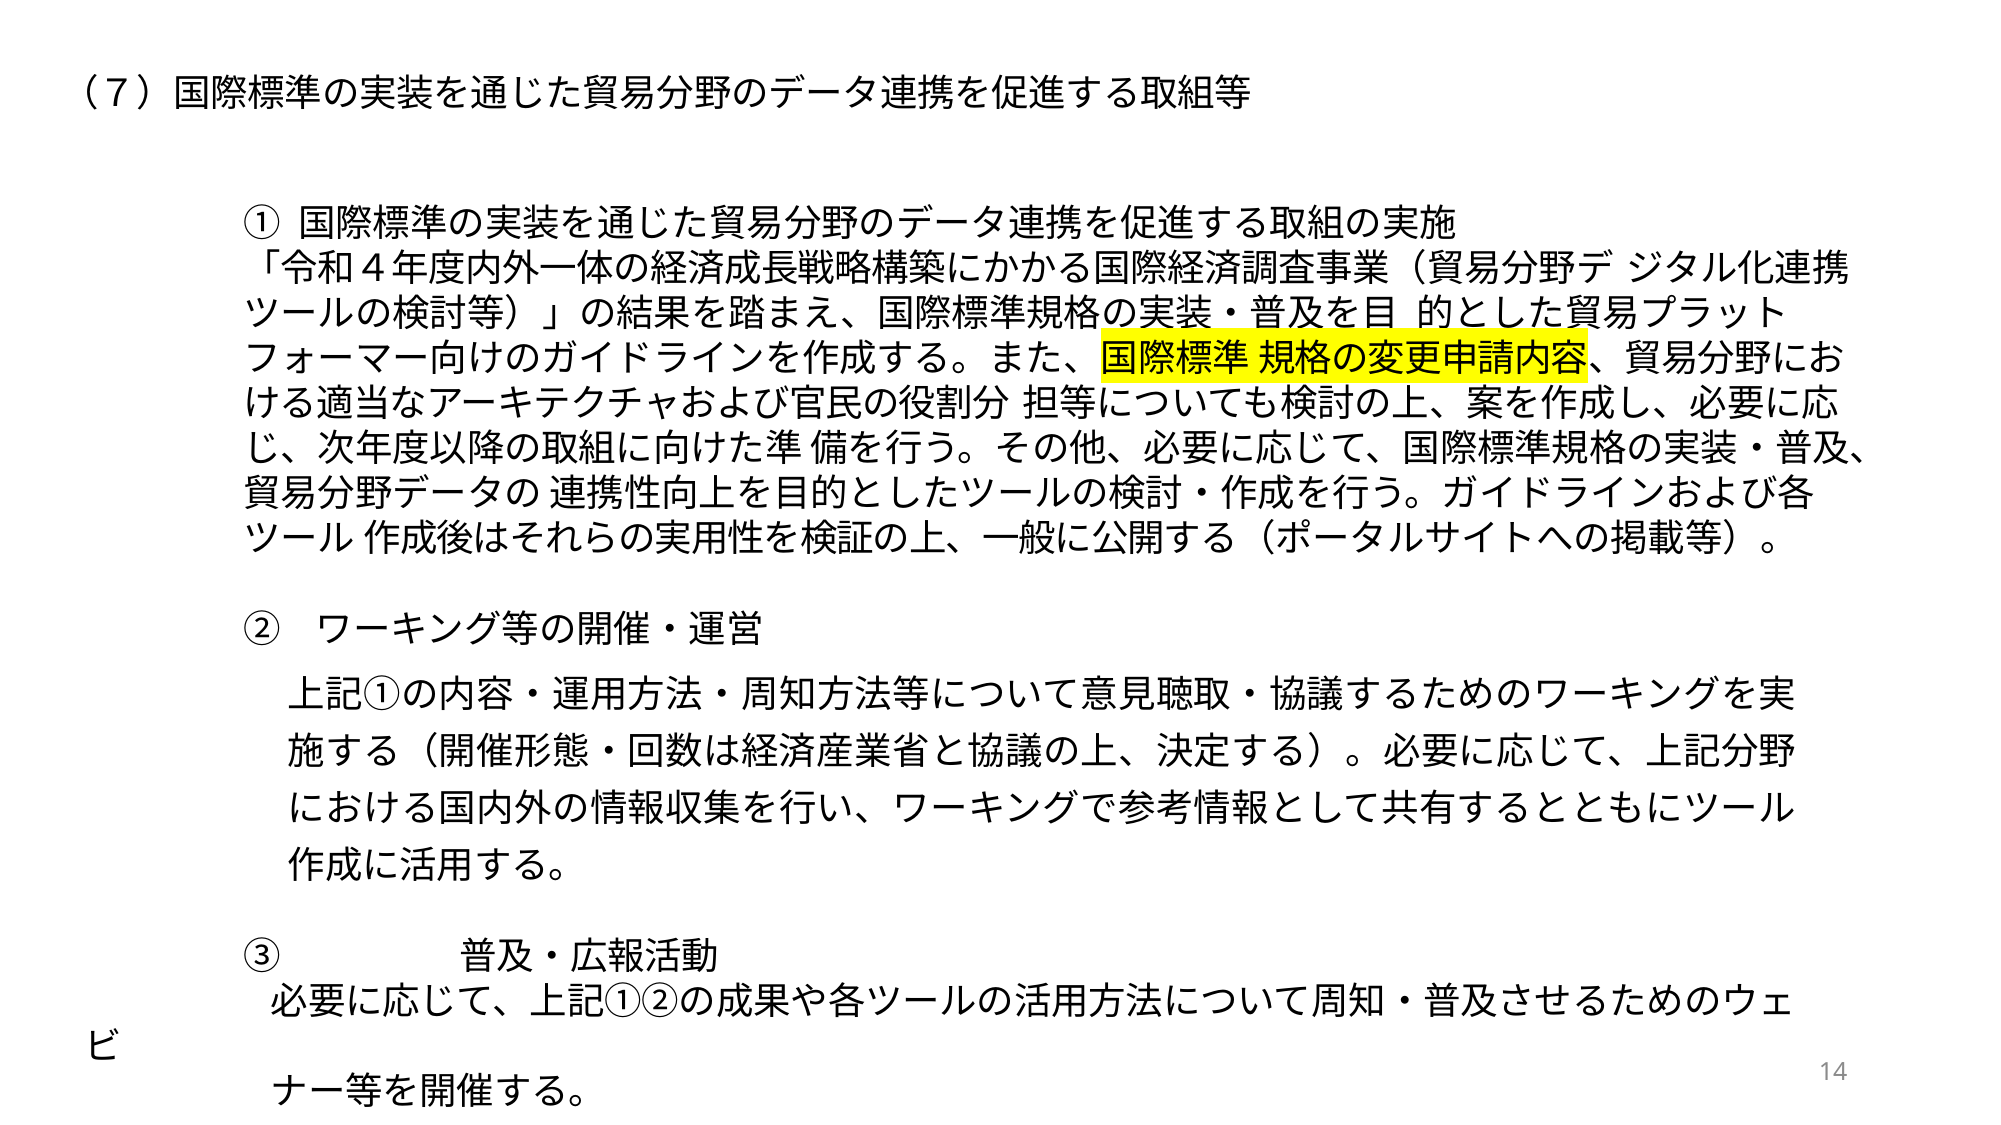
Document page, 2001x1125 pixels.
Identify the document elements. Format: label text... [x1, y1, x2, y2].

text_box ① 国際標準の実装を通じた貿易分野のデータ連携を促進する取組の実施 「令和４年度内外一体の経済成長戦略構築にかかる国際経済調査事業（貿易分野デ ジタル化連携ツールの検討等）」の結果を踏まえ、国際標準規格の実装・普及を目 的とした貿易プラットフォーマー向けのガイドラインを作成する。また、国際標準 規格の変更申請内容、貿易分野における適当なアーキテクチャおよび官民の役割分 担等についても検討の上、案を作成し、必要に応じ、次年度以降の取組に向けた準 備を行う。その他、必要に応じて、国際標準規格の実装・普及、貿易分野データの 連携性向上を目的としたツールの検討・作成を行う。ガイドラインおよび各ツール 作成後はそれらの実用性を検証の上、一般に公開する（ポータルサイトへの掲載等）。 ② ワーキング等の開催・運営 上記①の内容・運用方法・周知方法等について意見聴取・協議するためのワーキングを実施する（開催形態・回数は経済産業省と協議の上、決定する）。必要に応じて、上記分野における国内外の情報収集を行い、ワーキングで参考情報として共有するとともにツール作成に活用する。 ③ 普及・広報活動 必要に応じて、上記①②の成果や各ツールの活用方法について周知・普及させるためのウェビ ナー等を開催する。 [69, 191, 1885, 1120]
text_box （７）国際標準の実装を通じた貿易分野のデータ連携を促進する取組等 [46, 61, 1382, 121]
slide_number 14 [1412, 1042, 1863, 1103]
